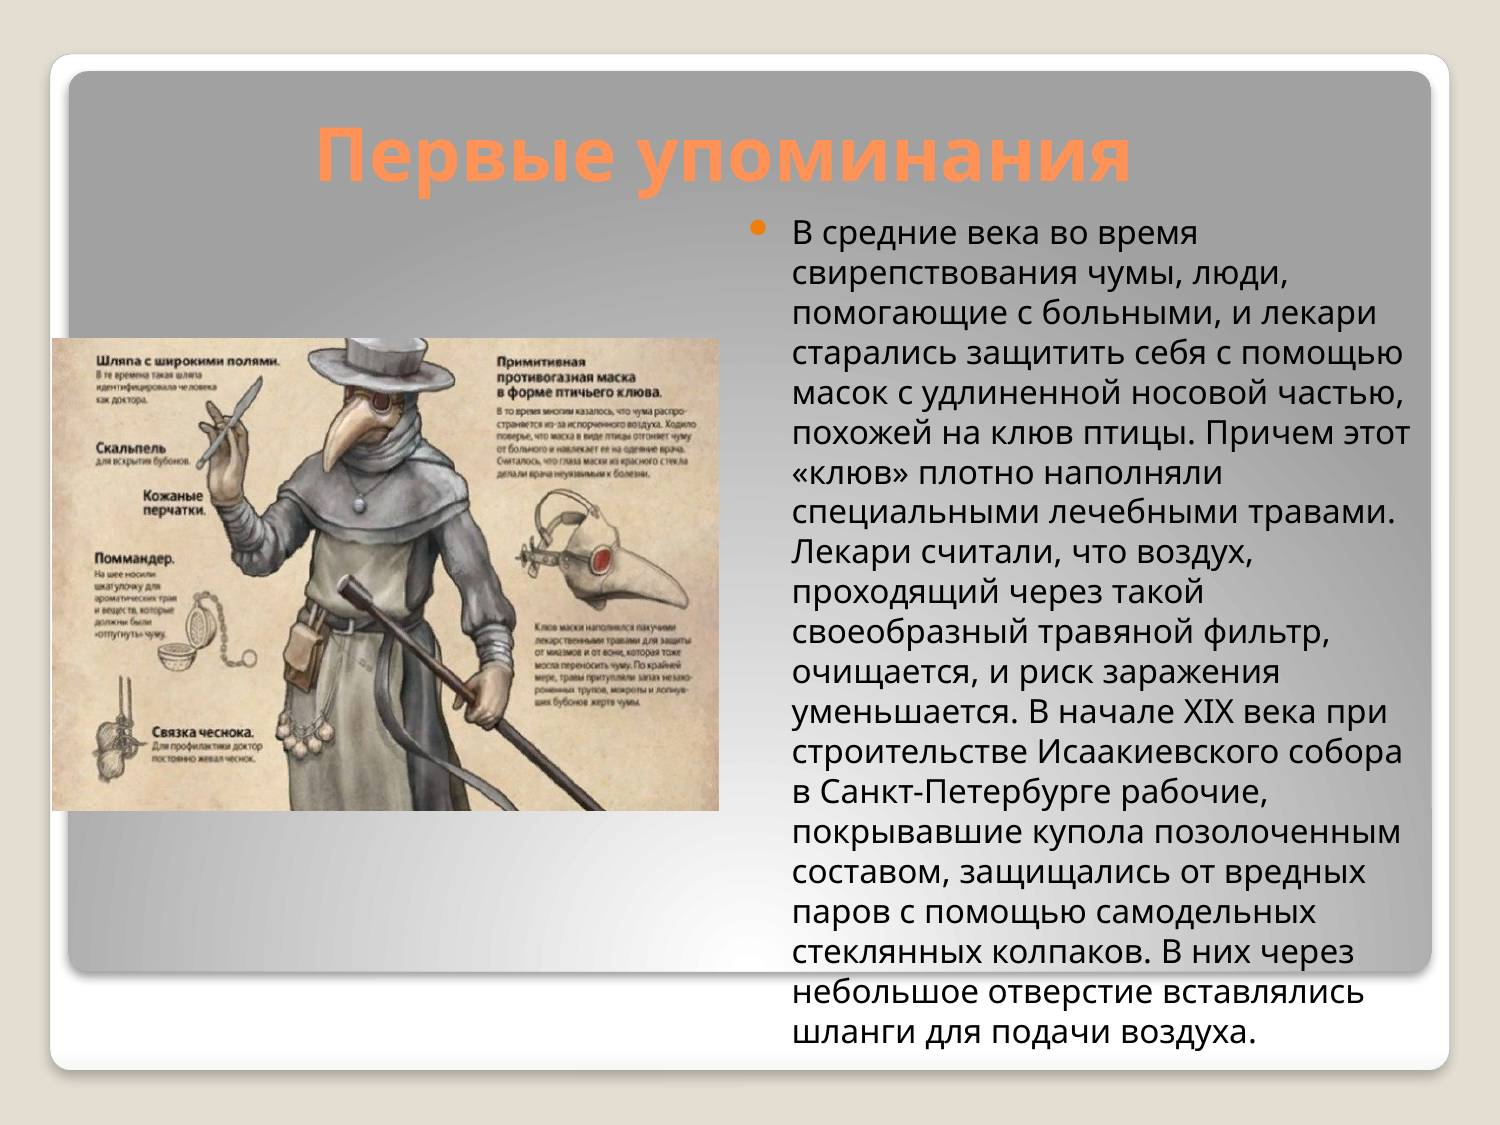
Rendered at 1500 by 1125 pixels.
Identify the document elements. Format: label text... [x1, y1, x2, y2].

title Первые упоминания [53, 78, 1396, 294]
list В средние века во время свирепствования чумы, люди, помогающие с больными, и лекари старались защитить себя с помощью масок с удлиненной носовой частью, похожей на клюв птицы. Причем этот «клюв» плотно наполняли специальными лечебными травами. Лекари считали, что воздух, проходящий через такой своеобразный травяной фильтр, очищается, и риск заражения уменьшается. В начале XIX века при строительстве Исаакиевского собора в Санкт-Петербурге рабочие, покрывавшие купола позолоченным составом, защищались от вредных паров с помощью самодельных стеклянных колпаков. В них через небольшое отверстие вставлялись шланги для подачи воздуха. [718, 196, 1437, 1090]
picture [52, 337, 719, 811]
